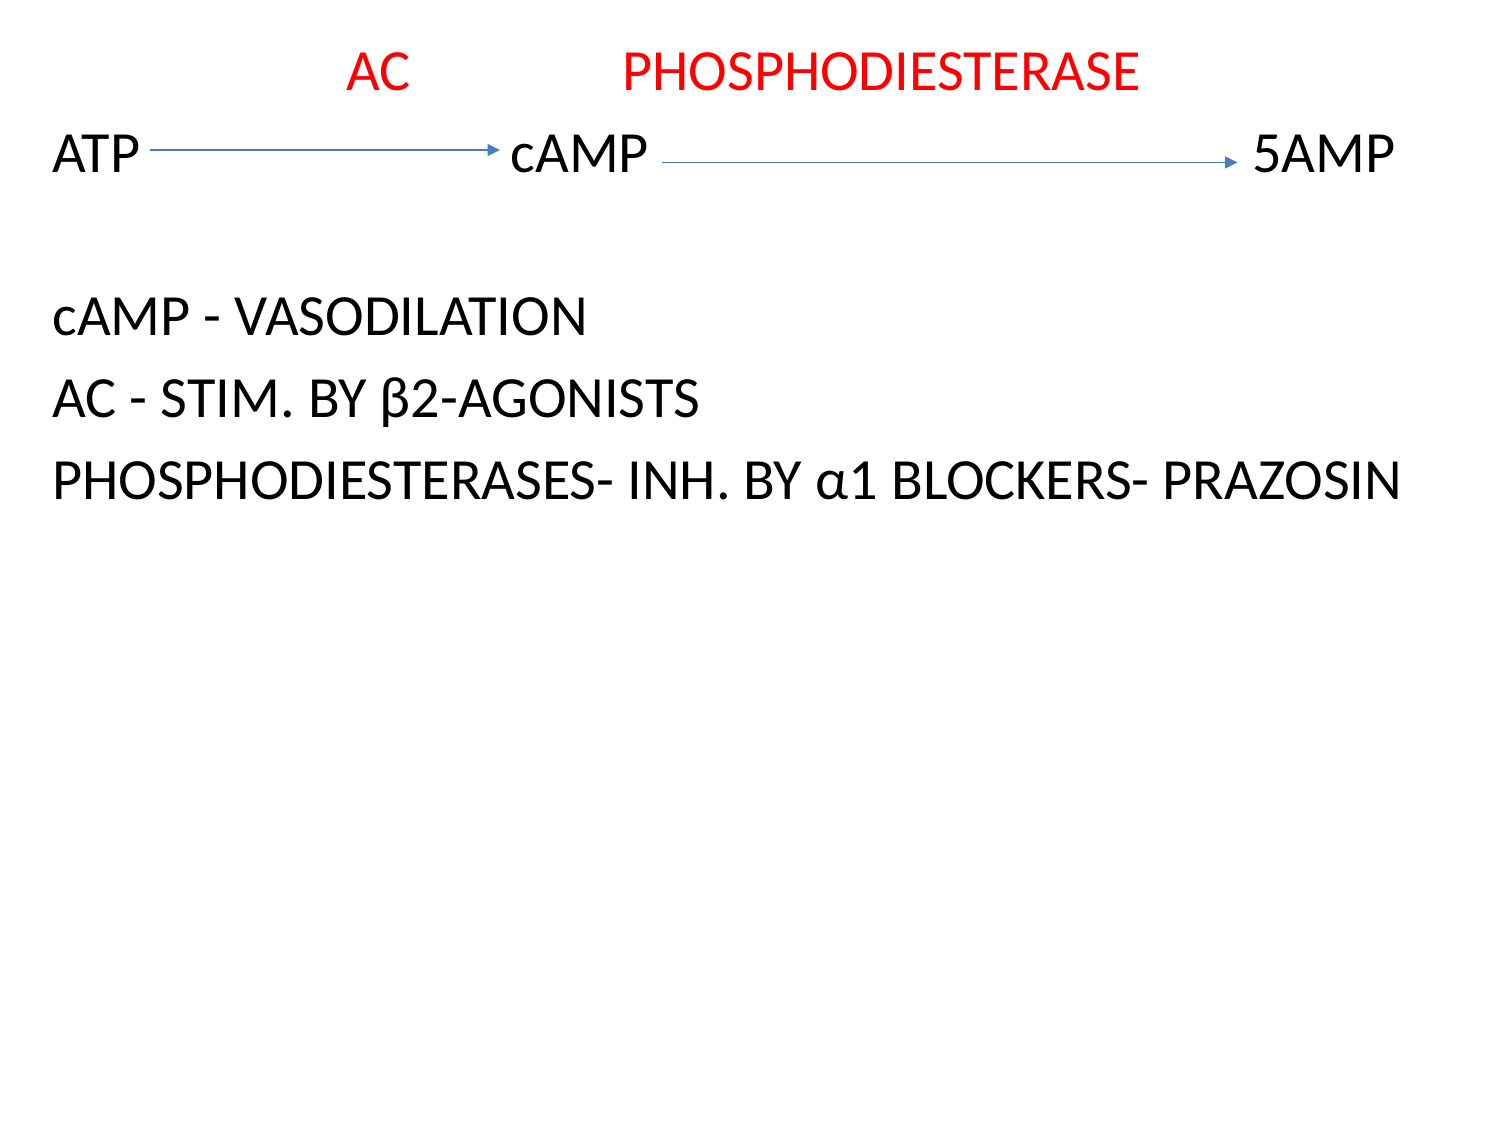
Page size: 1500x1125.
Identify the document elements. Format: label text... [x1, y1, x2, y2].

list AC PHOSPHODIESTERASE ATP cAMP 5AMP cAMP - VASODILATION AC - STIM. BY β2-AGONISTS PHOSPHODIESTERASES- INH. BY α1 BLOCKERS- PRAZOSIN [37, 24, 1450, 768]
